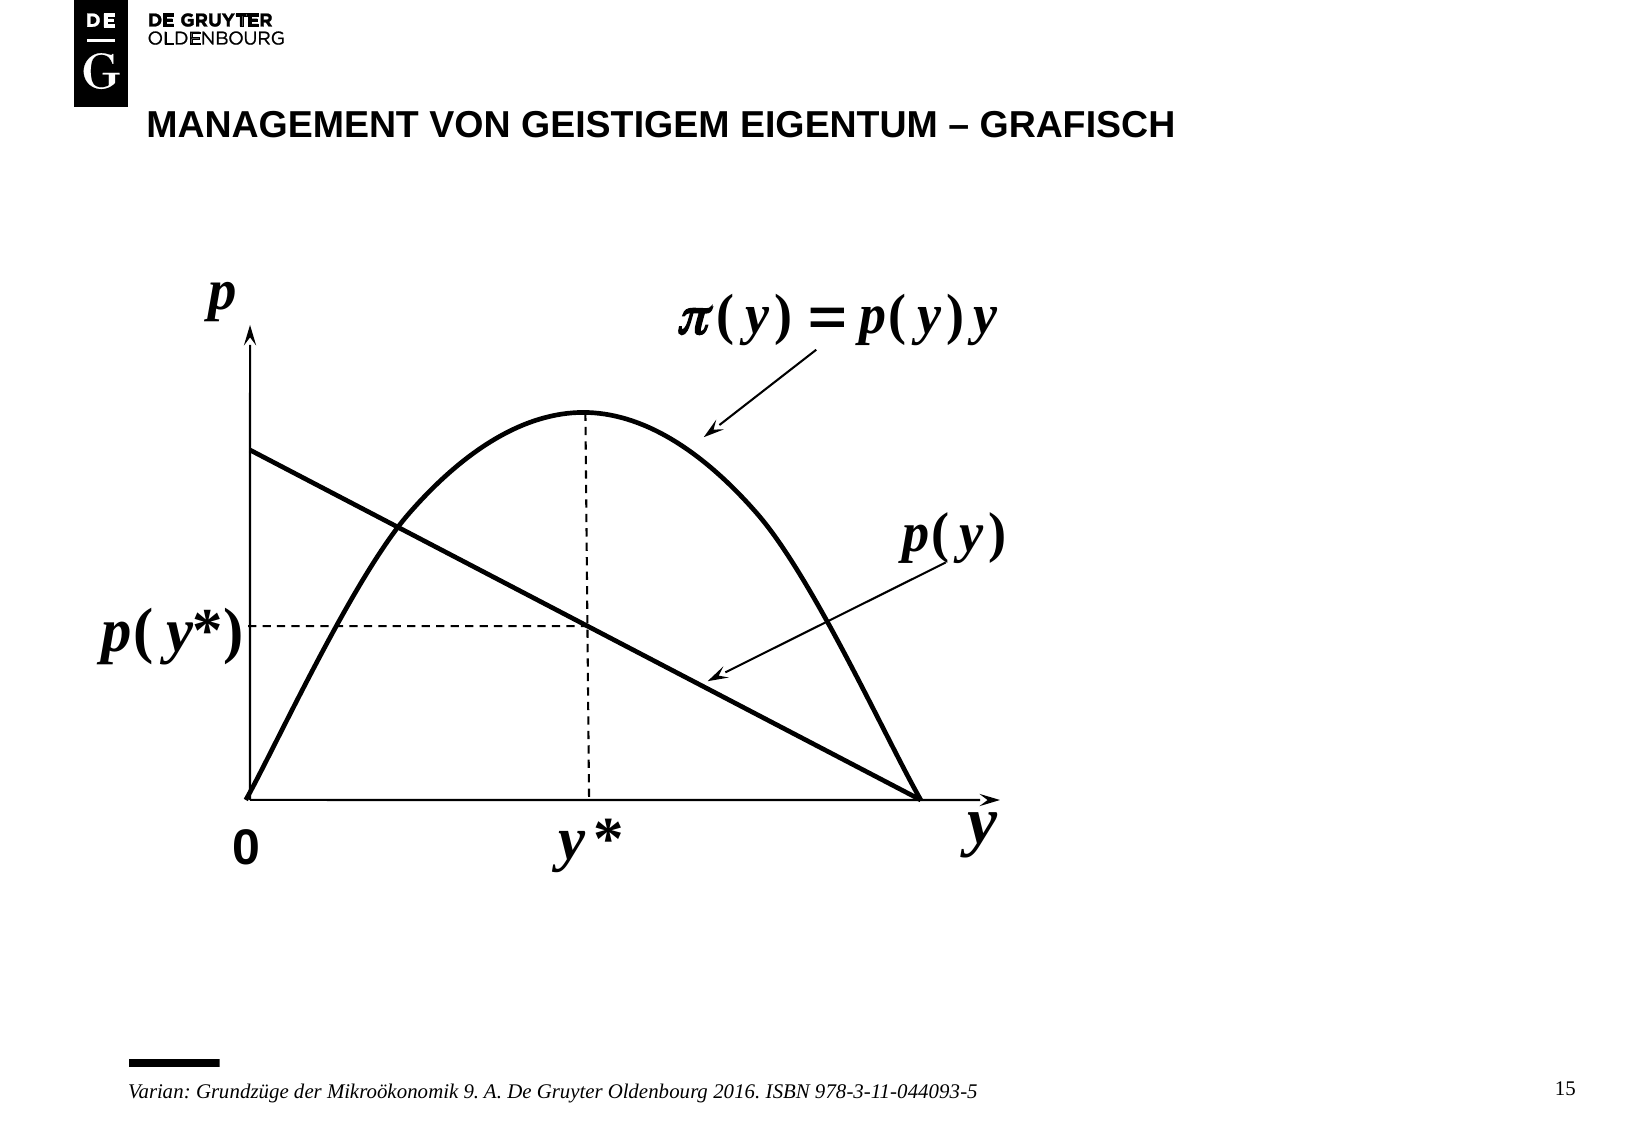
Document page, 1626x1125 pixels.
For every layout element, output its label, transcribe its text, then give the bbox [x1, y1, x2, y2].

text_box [196, 281, 238, 326]
title MANAGEMENT VON GEISTIGEM EIGENTUM – grafisch [146, 100, 1573, 153]
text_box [891, 510, 1009, 566]
text_box [245, 412, 921, 800]
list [548, 816, 626, 876]
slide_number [128, 1077, 1539, 1108]
slide_number 15 [1554, 1074, 1614, 1104]
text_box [89, 605, 247, 668]
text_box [676, 293, 1001, 349]
text_box 0 [217, 806, 276, 882]
text_box [979, 793, 1000, 807]
text_box [707, 666, 729, 682]
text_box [957, 809, 1001, 862]
text_box [243, 324, 257, 346]
text_box [703, 419, 724, 438]
